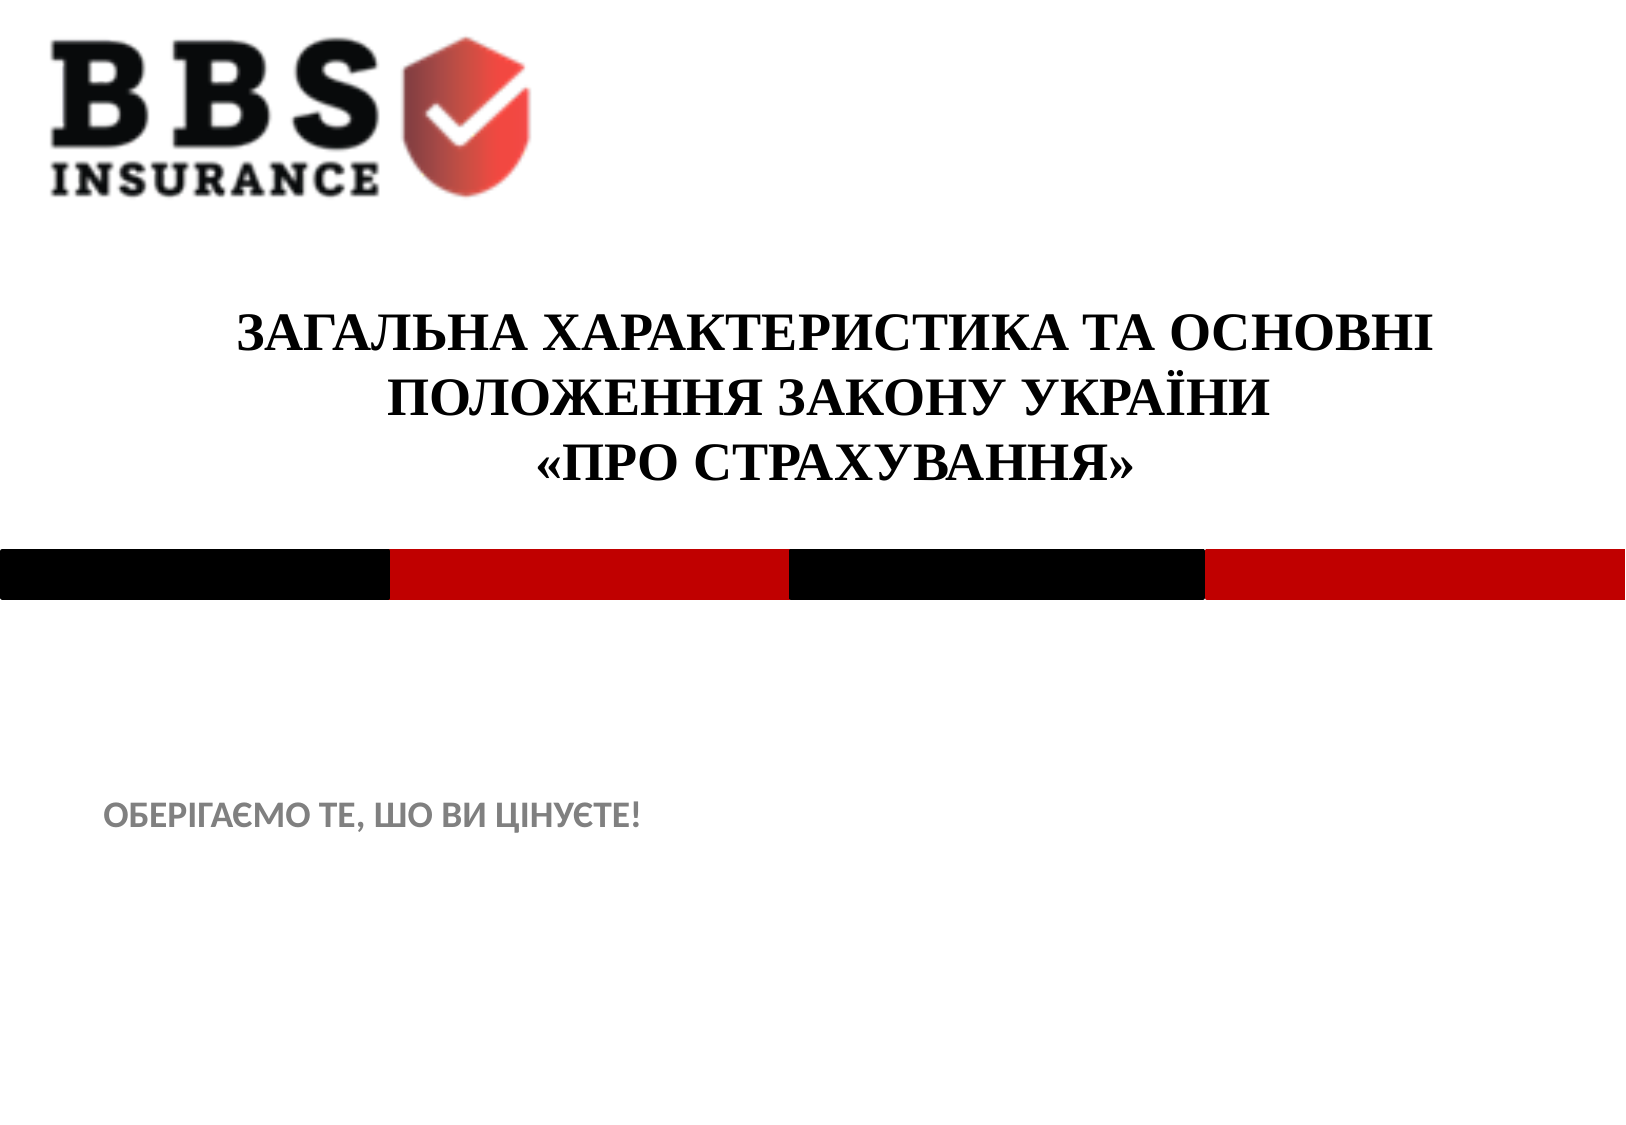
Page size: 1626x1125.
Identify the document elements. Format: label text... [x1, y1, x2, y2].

text_box ЗАГАЛЬНА ХАРАКТЕРИСТИКА ТА ОСНОВНІ ПОЛОЖЕННЯ ЗАКОНУ УКРАЇНИ «ПРО СТРАХУВАННЯ» [151, 288, 1522, 499]
text_box [0, 549, 390, 600]
text_box [390, 549, 789, 600]
text_box ОБЕРІГАЄМО ТЕ, ШО ВИ ЦІНУЄТЕ! [88, 783, 658, 843]
picture [38, 26, 541, 210]
text_box [1205, 549, 1625, 600]
text_box [789, 549, 1205, 600]
